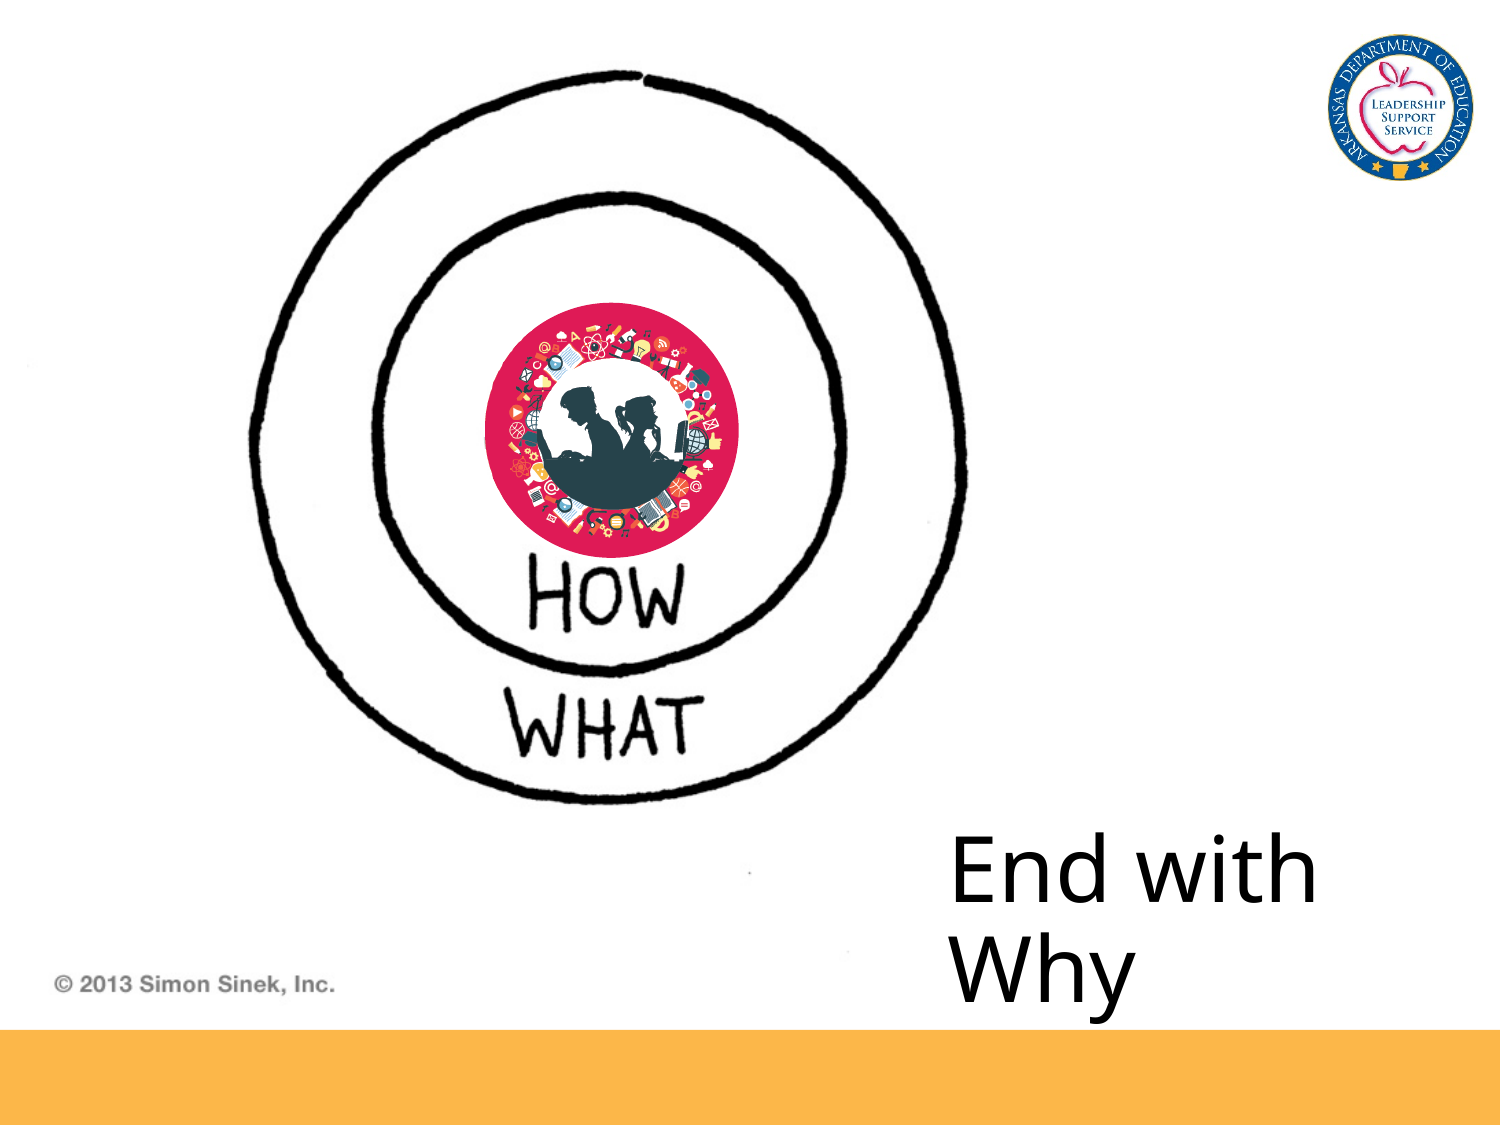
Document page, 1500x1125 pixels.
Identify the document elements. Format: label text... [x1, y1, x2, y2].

title End with Why [933, 814, 1475, 1032]
picture [1327, 34, 1478, 181]
picture [27, 28, 1029, 1021]
